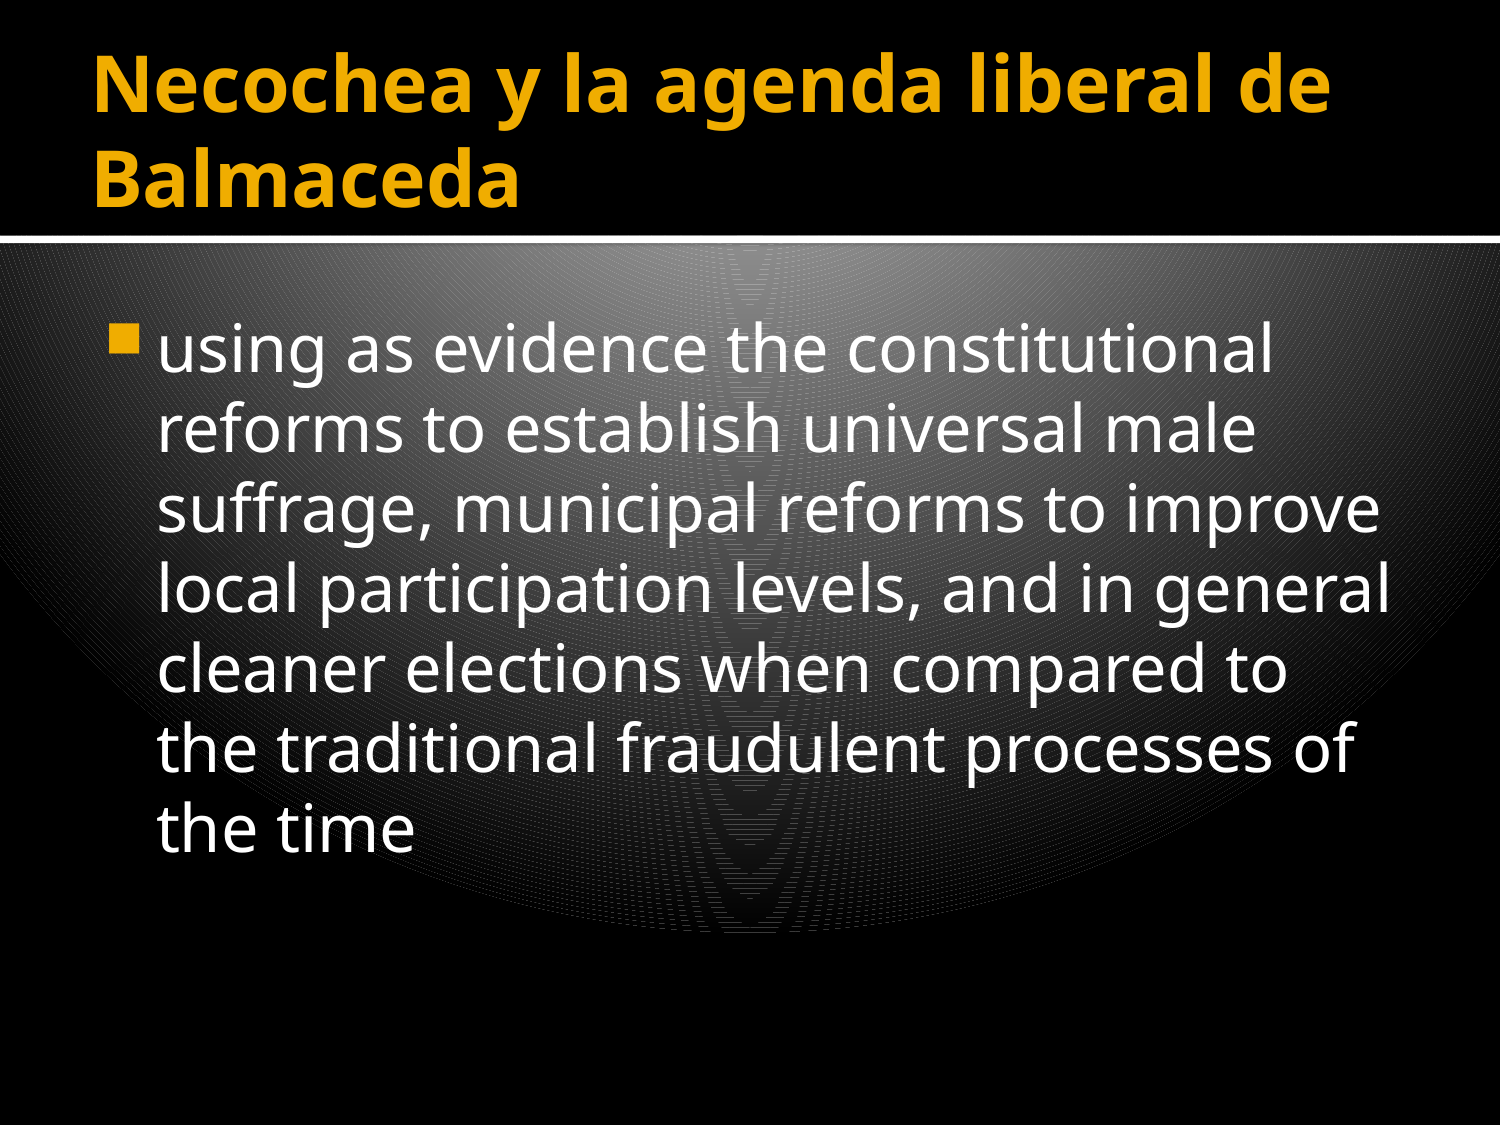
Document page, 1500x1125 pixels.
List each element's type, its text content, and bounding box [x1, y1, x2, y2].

title Necochea y la agenda liberal de Balmaceda [75, 25, 1425, 231]
list using as evidence the constitutional reforms to establish universal male suffrage, municipal reforms to improve local participation levels, and in general cleaner elections when compared to the traditional fraudulent processes of the time [75, 291, 1425, 1050]
